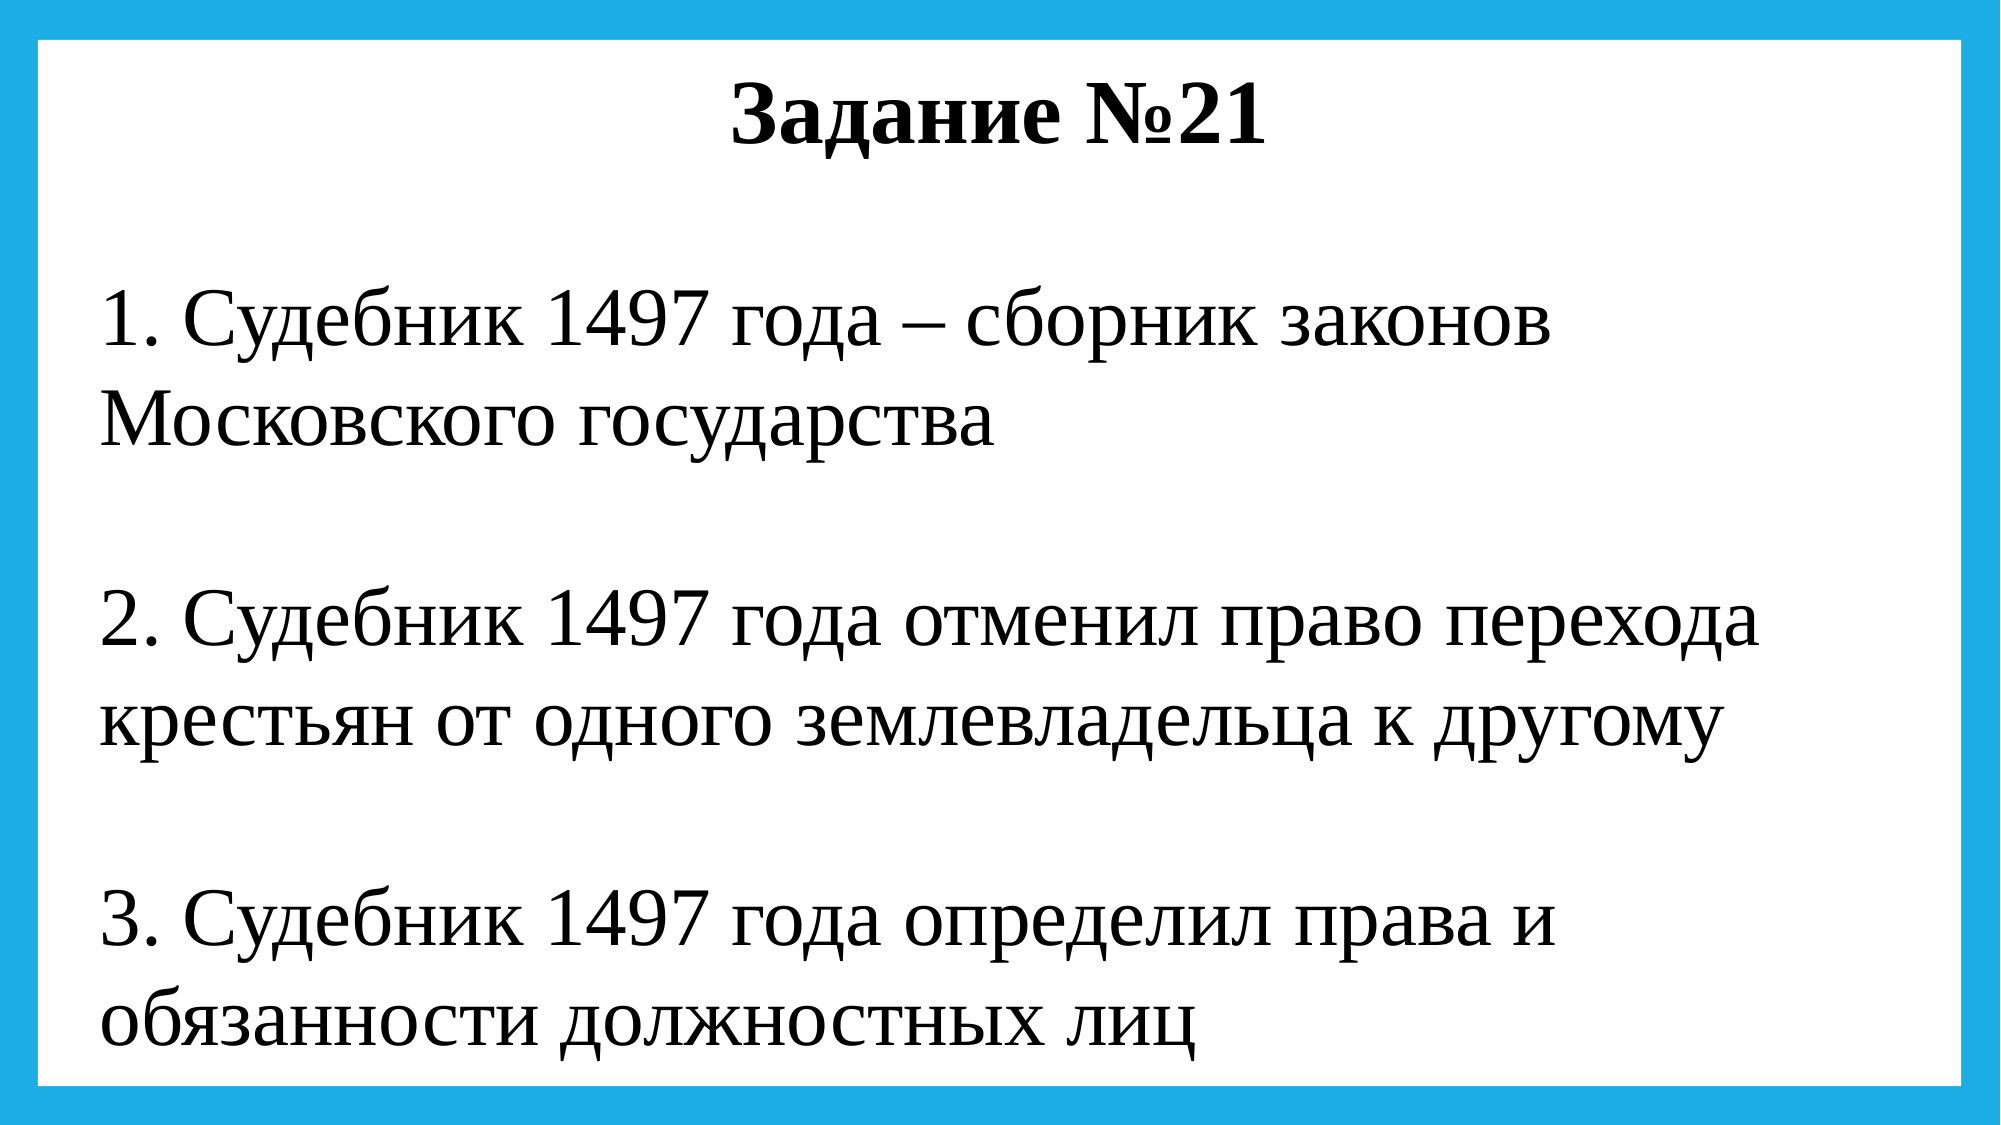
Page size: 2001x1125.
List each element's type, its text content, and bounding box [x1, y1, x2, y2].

text_box Задание №21 1. Судебник 1497 года – сборник законов Московского государства 2. Судебник 1497 года отменил право перехода крестьян от одного землевладельца к другому 3. Судебник 1497 года определил права и обязанности должностных лиц [84, 45, 1916, 1070]
